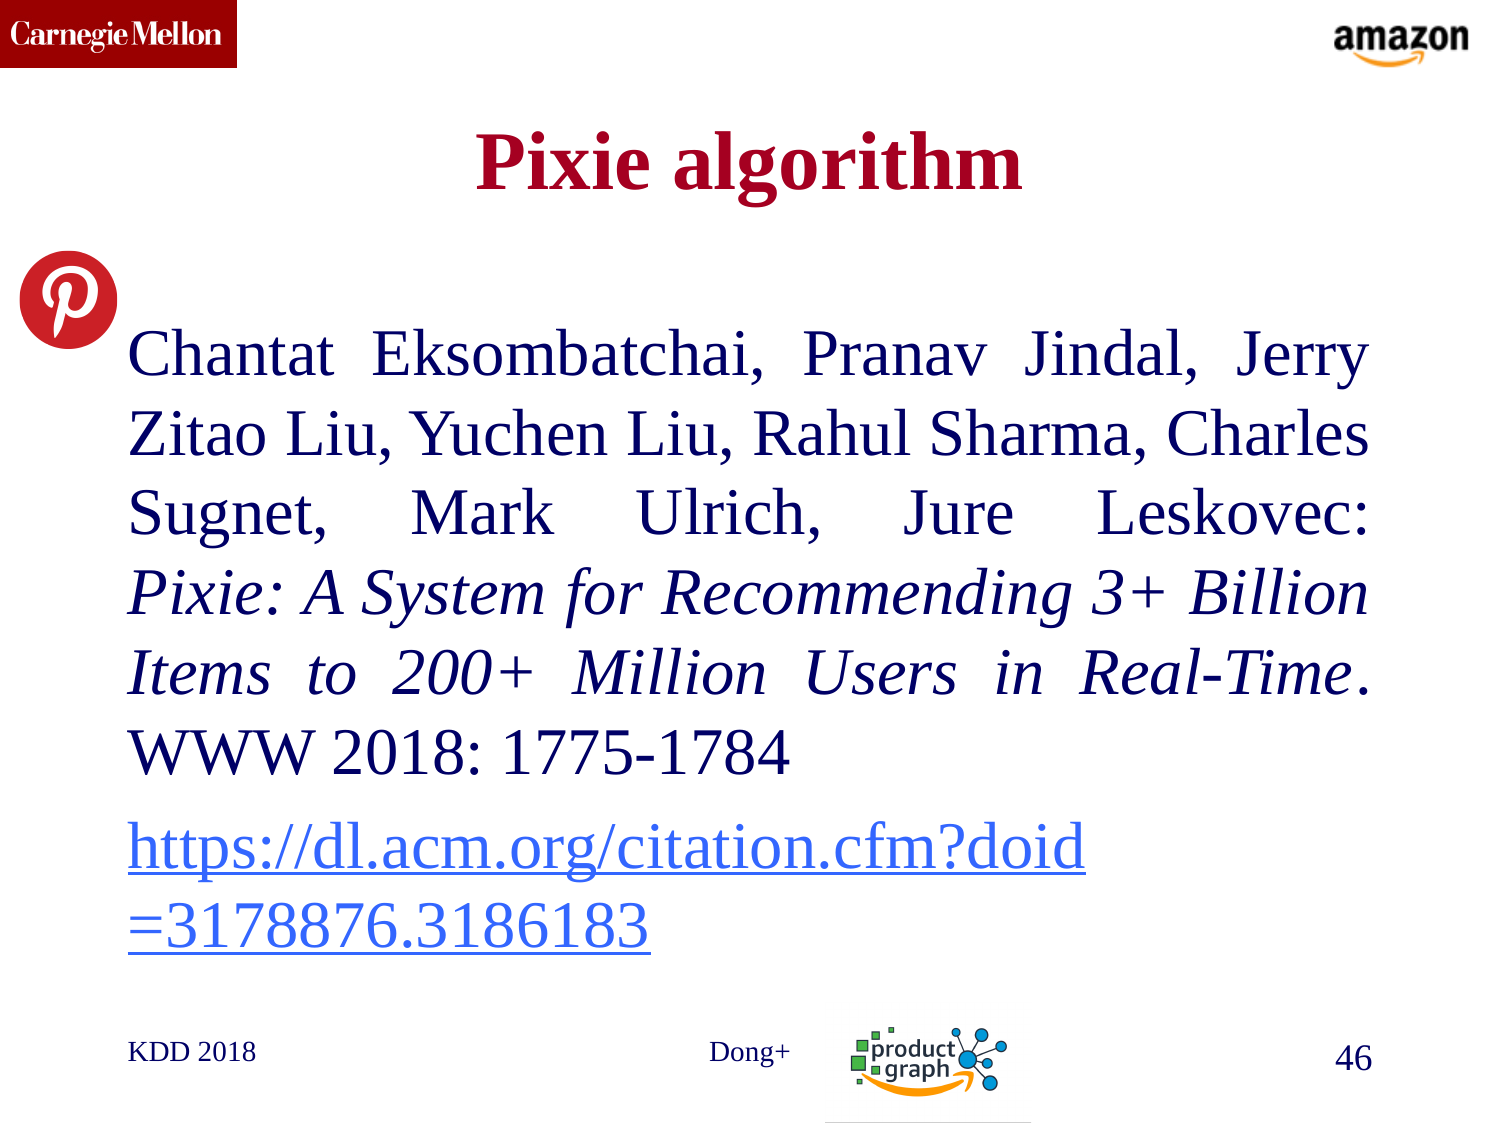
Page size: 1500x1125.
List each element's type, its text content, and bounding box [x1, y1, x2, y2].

footer Dong+ [512, 1024, 988, 1101]
slide_number KDD 2018 [112, 1024, 426, 1101]
picture [0, 249, 160, 352]
list Chantat Eksombatchai, Pranav Jindal, Jerry Zitao Liu, Yuchen Liu, Rahul Sharma, Charles Sugnet, Mark Ulrich, Jure Leskovec: Pixie: A System for Recommending 3+ Billion Items to 200+ Million Users in Real-Time. WWW 2018: 1775-1784 https://dl.acm.org/citation.cfm?doid=3178876.3186183 [112, 300, 1388, 1064]
slide_number 46 [1074, 1024, 1388, 1101]
picture [1322, 4, 1484, 88]
picture [0, 0, 237, 68]
title Pixie algorithm [112, 99, 1388, 213]
